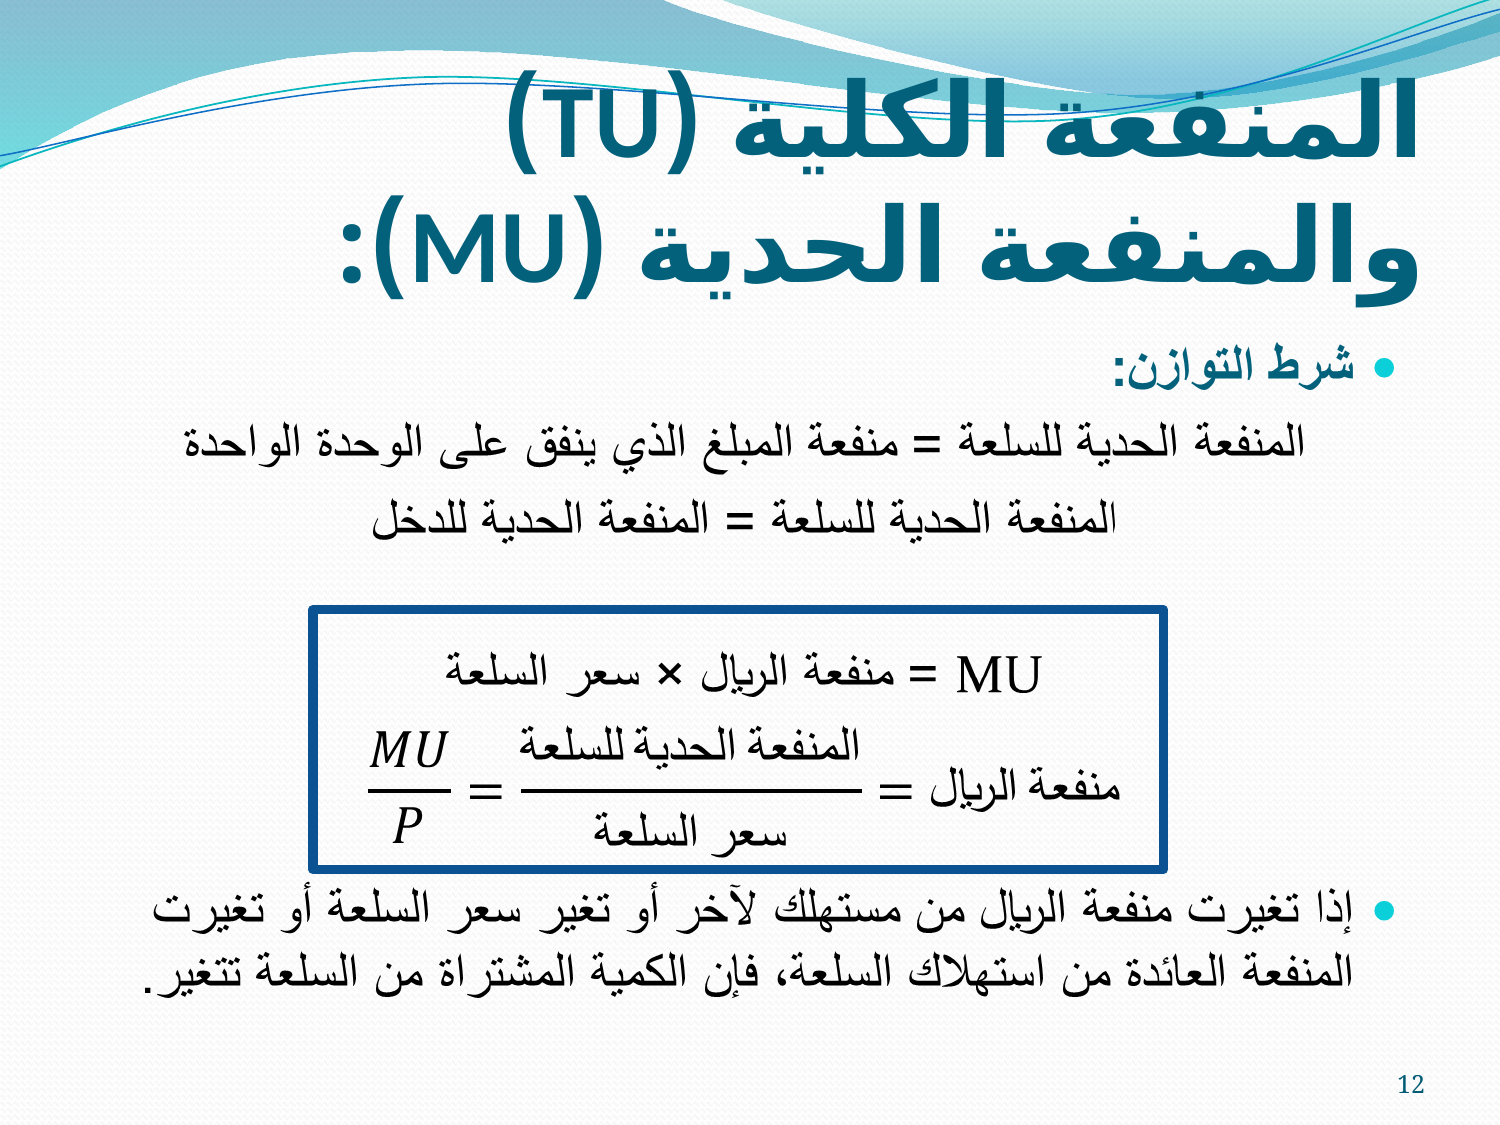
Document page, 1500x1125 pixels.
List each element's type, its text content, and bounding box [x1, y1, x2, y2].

text_box [311, 608, 1165, 872]
title المنفعة الكلية (TU) والمنفعة الحدية (MU): [75, 115, 1425, 303]
slide_number 12 [1299, 1042, 1425, 1103]
list [75, 317, 1425, 1038]
